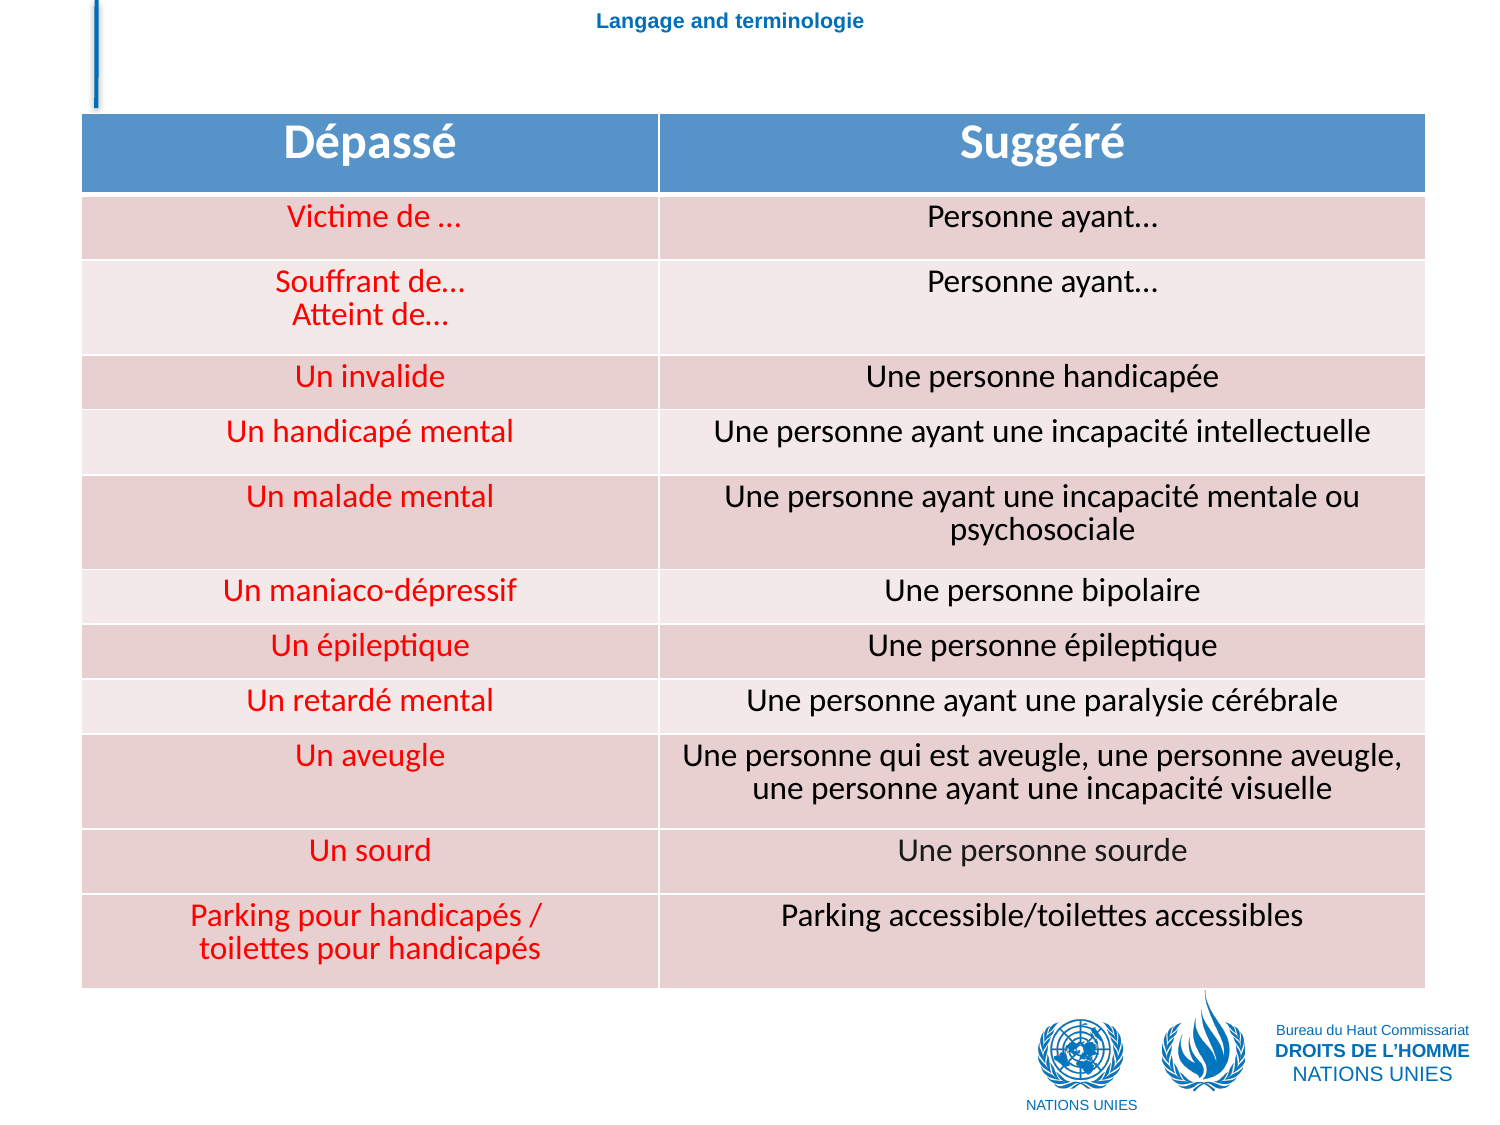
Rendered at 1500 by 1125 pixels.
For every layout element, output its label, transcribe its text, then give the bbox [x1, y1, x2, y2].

table_cell Une personne ayant une incapacité mentale ou psychosociale [660, 476, 1425, 569]
table_cell Personne ayant… [660, 197, 1425, 259]
text_box [732, 0, 768, 75]
table_cell Une personne handicapée [660, 356, 1425, 409]
table_cell Un épileptique [82, 625, 658, 678]
table_cell Une personne sourde [660, 830, 1425, 893]
text_box NATIONS UNIES [980, 1088, 1184, 1121]
table_cell Parking accessible/toilettes accessibles [660, 895, 1425, 988]
table_cell Victime de … [82, 197, 658, 259]
table_cell Une personne ayant une paralysie cérébrale [660, 680, 1425, 733]
table_cell Un retardé mental [82, 680, 658, 733]
text_box [0, 0, 732, 75]
table_cell Un maniaco-dépressif [82, 570, 658, 623]
title Langage and terminologie [42, 75, 1418, 88]
picture [1037, 990, 1457, 1107]
table_cell Un invalide [82, 356, 658, 409]
table_cell Une personne épileptique [660, 625, 1425, 678]
table_cell Un sourd [82, 830, 658, 893]
table_cell Une personne ayant une incapacité intellectuelle [660, 410, 1425, 474]
table_cell Une personne bipolaire [660, 570, 1425, 623]
text_box [768, 0, 1500, 75]
table_cell Souffrant de… Atteint de… [82, 261, 658, 354]
table_cell Personne ayant… [660, 261, 1425, 354]
table_cell Une personne qui est aveugle, une personne aveugle, une personne ayant une incapacité visuelle [660, 735, 1425, 828]
table_cell Parking pour handicapés / toilettes pour handicapés [82, 895, 658, 988]
table_header Suggéré [660, 114, 1425, 192]
table_cell Un aveugle [82, 735, 658, 828]
table_cell Un handicapé mental [82, 410, 658, 474]
table_header Dépassé [82, 114, 658, 192]
table_cell Un malade mental [82, 476, 658, 569]
text_box Bureau du Haut Commissariat DROITS DE L’HOMME NATIONS UNIES [1245, 1013, 1500, 1094]
